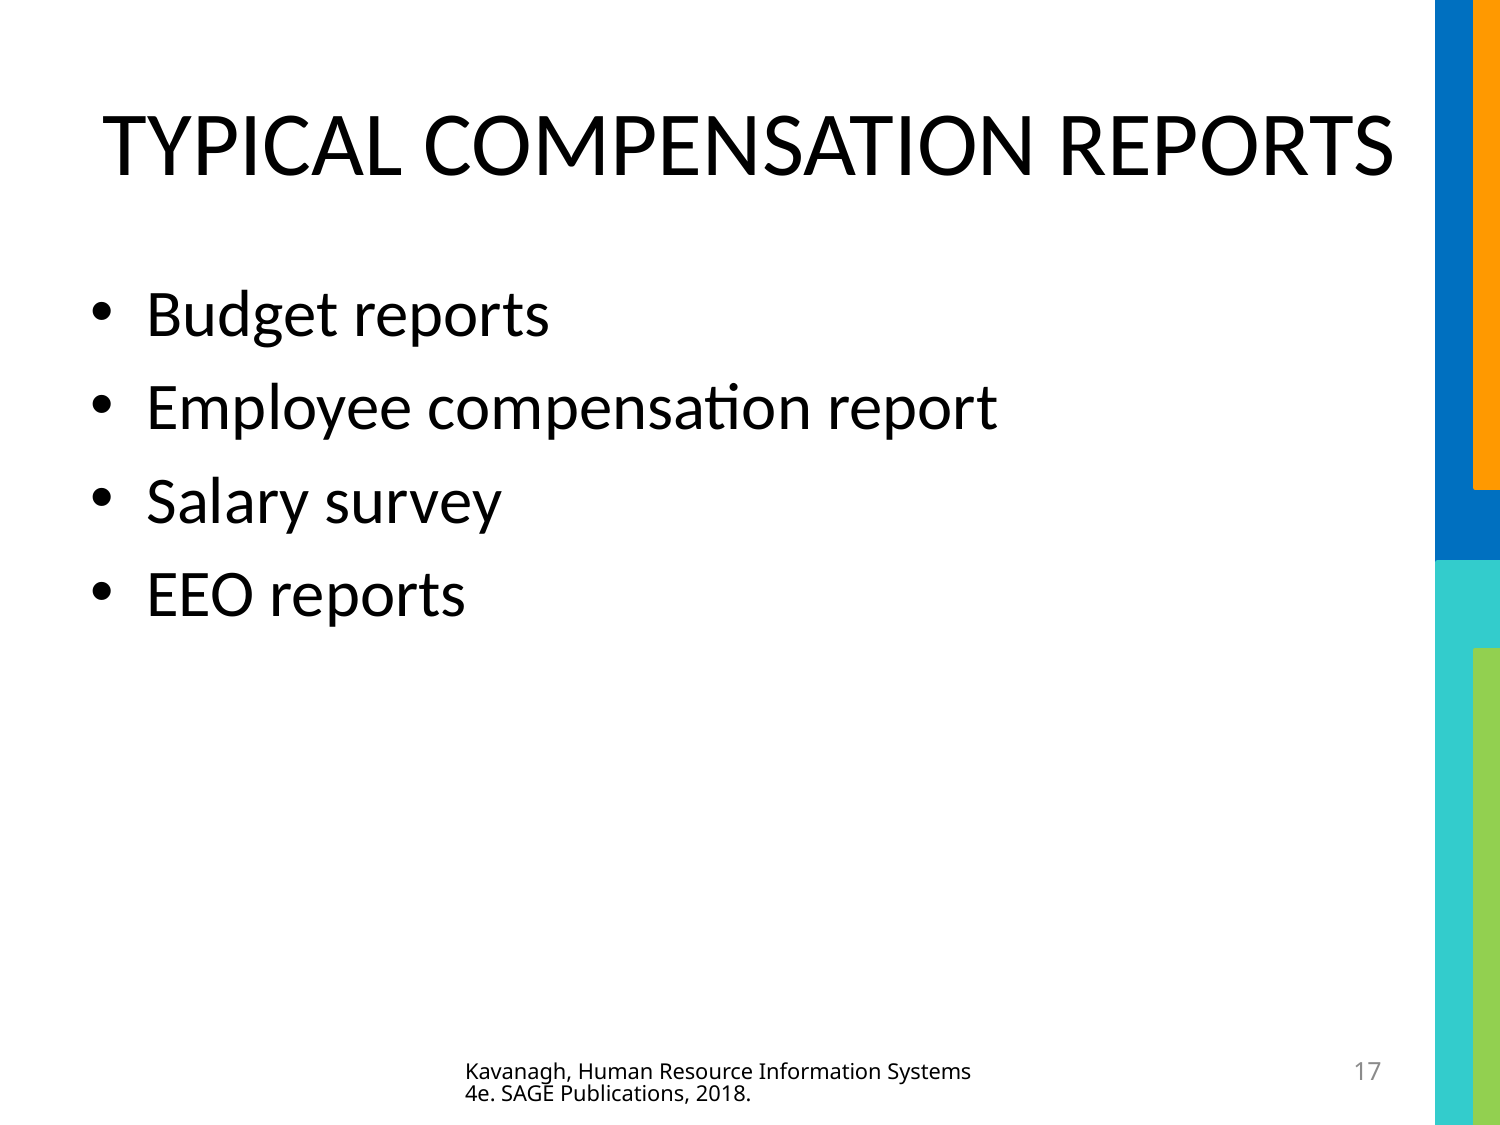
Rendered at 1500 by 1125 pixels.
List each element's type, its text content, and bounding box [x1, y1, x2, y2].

title TYPICAL COMPENSATION REPORTS [75, 45, 1425, 233]
footer Kavanagh, Human Resource Information Systems 4e. SAGE Publications, 2018. [450, 1042, 1004, 1103]
slide_number 17 [1059, 1042, 1397, 1103]
list Budget reports Employee compensation report Salary survey EEO reports [75, 262, 1425, 1005]
